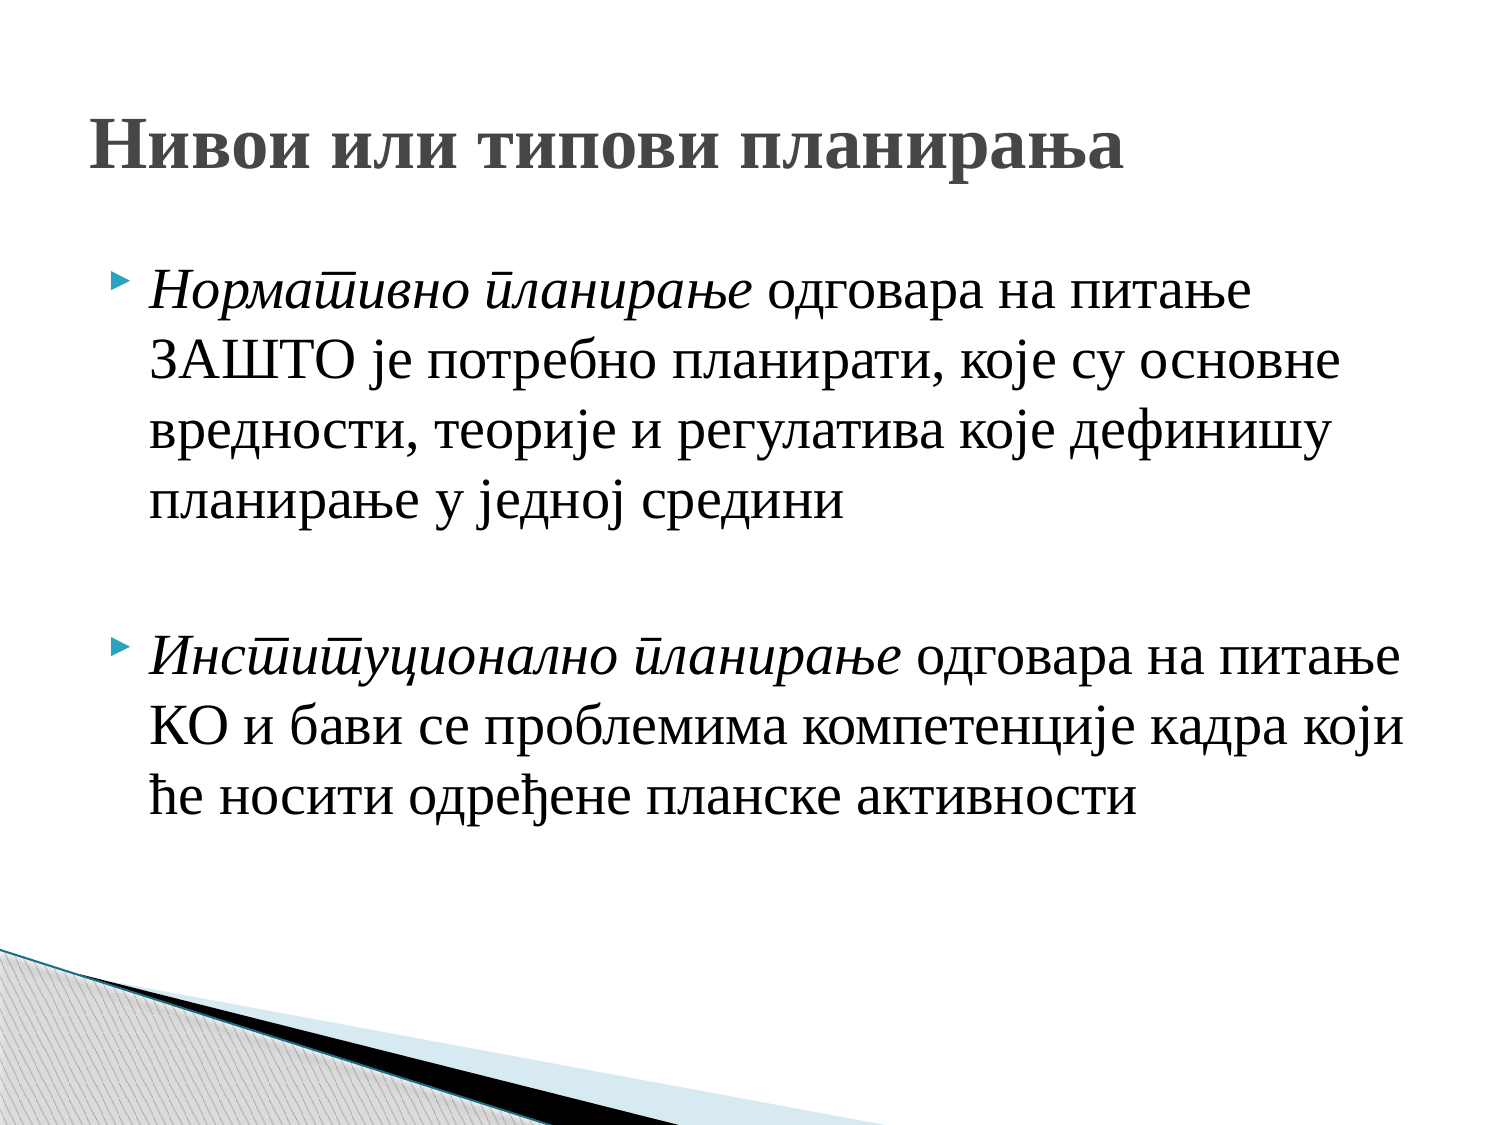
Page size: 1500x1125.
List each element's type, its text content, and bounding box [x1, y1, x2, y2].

list Нормативно планирање одговара на питање ЗАШТО је потребно планирати, које су основне вредности, теорије и регулатива које дефинишу планирање у једној средини Институционално планирање одговара на питање КО и бави се проблемима компетенције кадра који ће носити одређене планске активности [75, 243, 1425, 986]
title Нивои или типови планирања [75, 45, 1425, 233]
